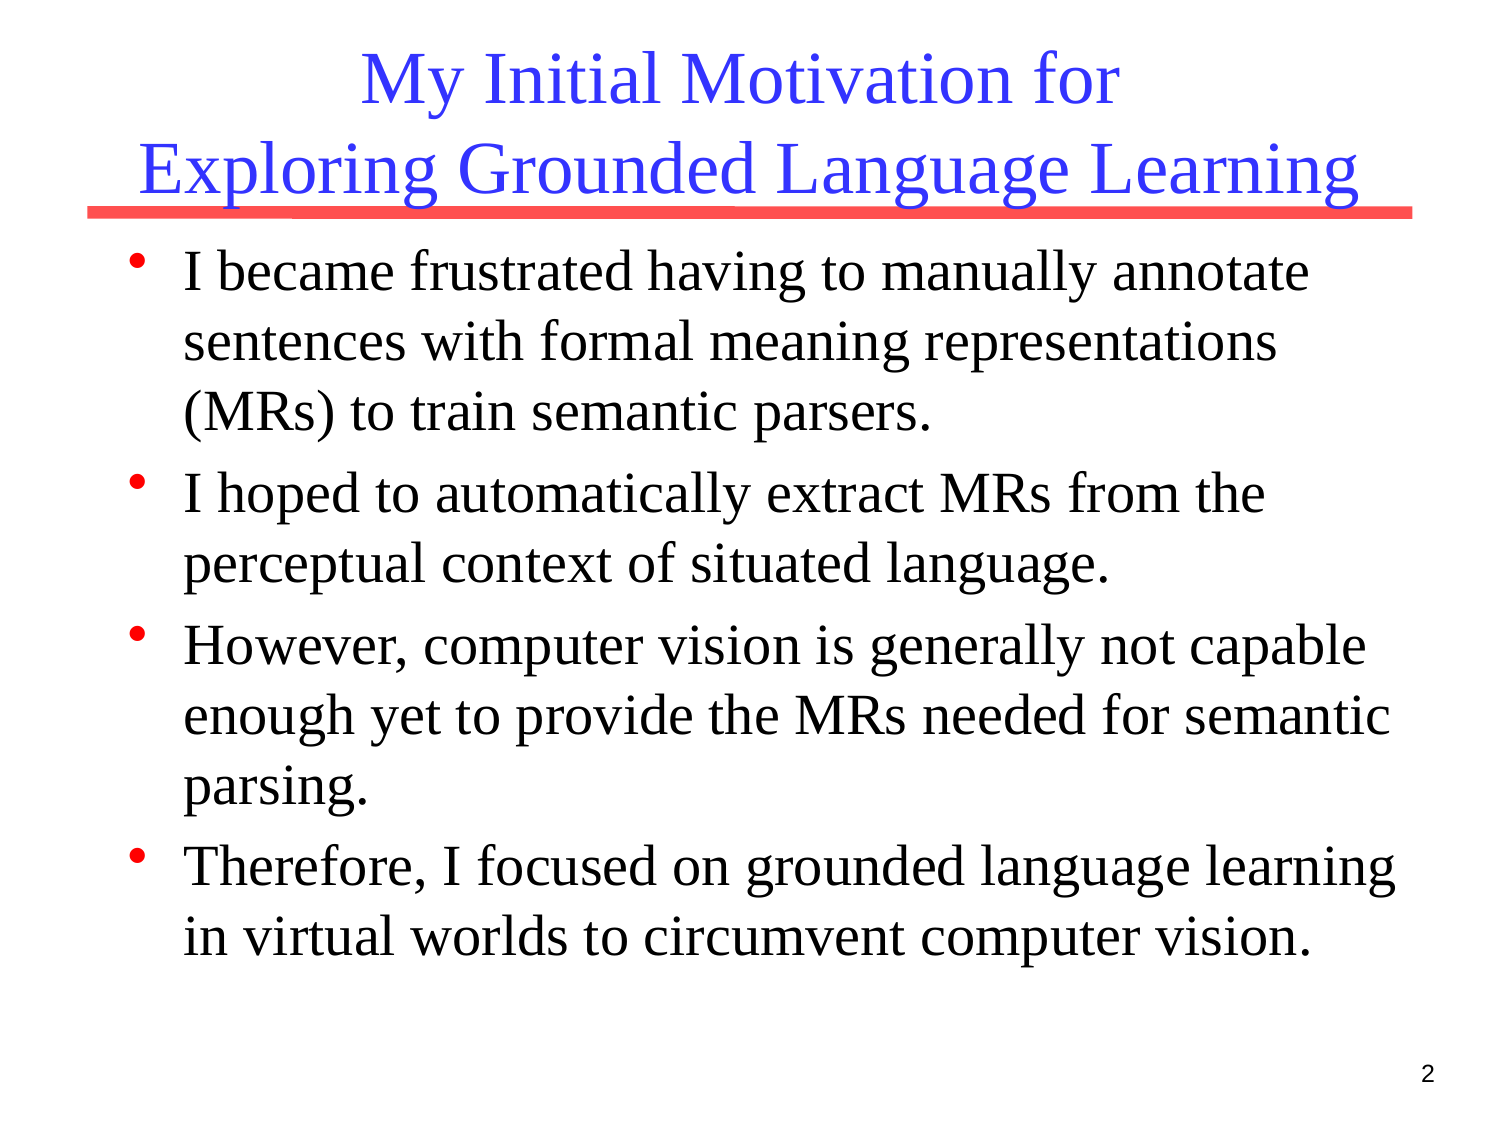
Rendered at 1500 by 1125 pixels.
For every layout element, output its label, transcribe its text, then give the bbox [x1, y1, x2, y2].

title My Initial Motivation for Exploring Grounded Language Learning [112, 37, 1388, 200]
list I became frustrated having to manually annotate sentences with formal meaning representations (MRs) to train semantic parsers. I hoped to automatically extract MRs from the perceptual context of situated language. However, computer vision is generally not capable enough yet to provide the MRs needed for semantic parsing. Therefore, I focused on grounded language learning in virtual worlds to circumvent computer vision. [112, 224, 1413, 994]
slide_number 2 [1137, 1049, 1451, 1125]
